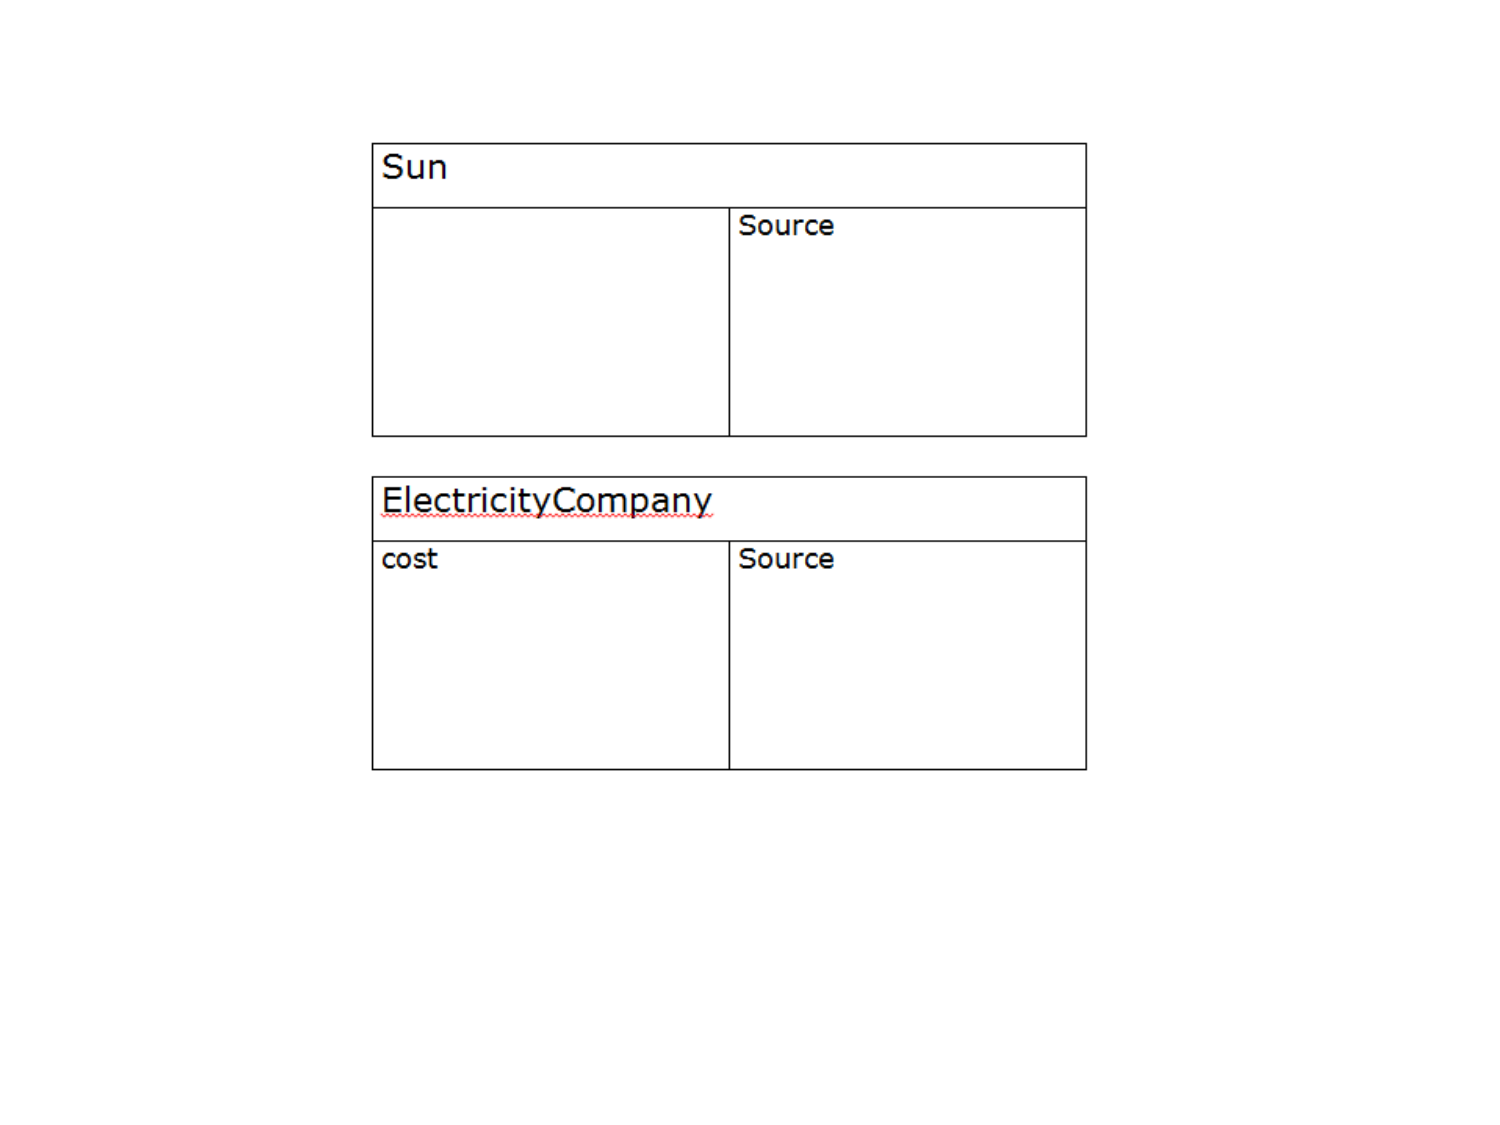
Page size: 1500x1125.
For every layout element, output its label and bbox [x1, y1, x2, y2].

picture [311, 104, 1189, 1021]
